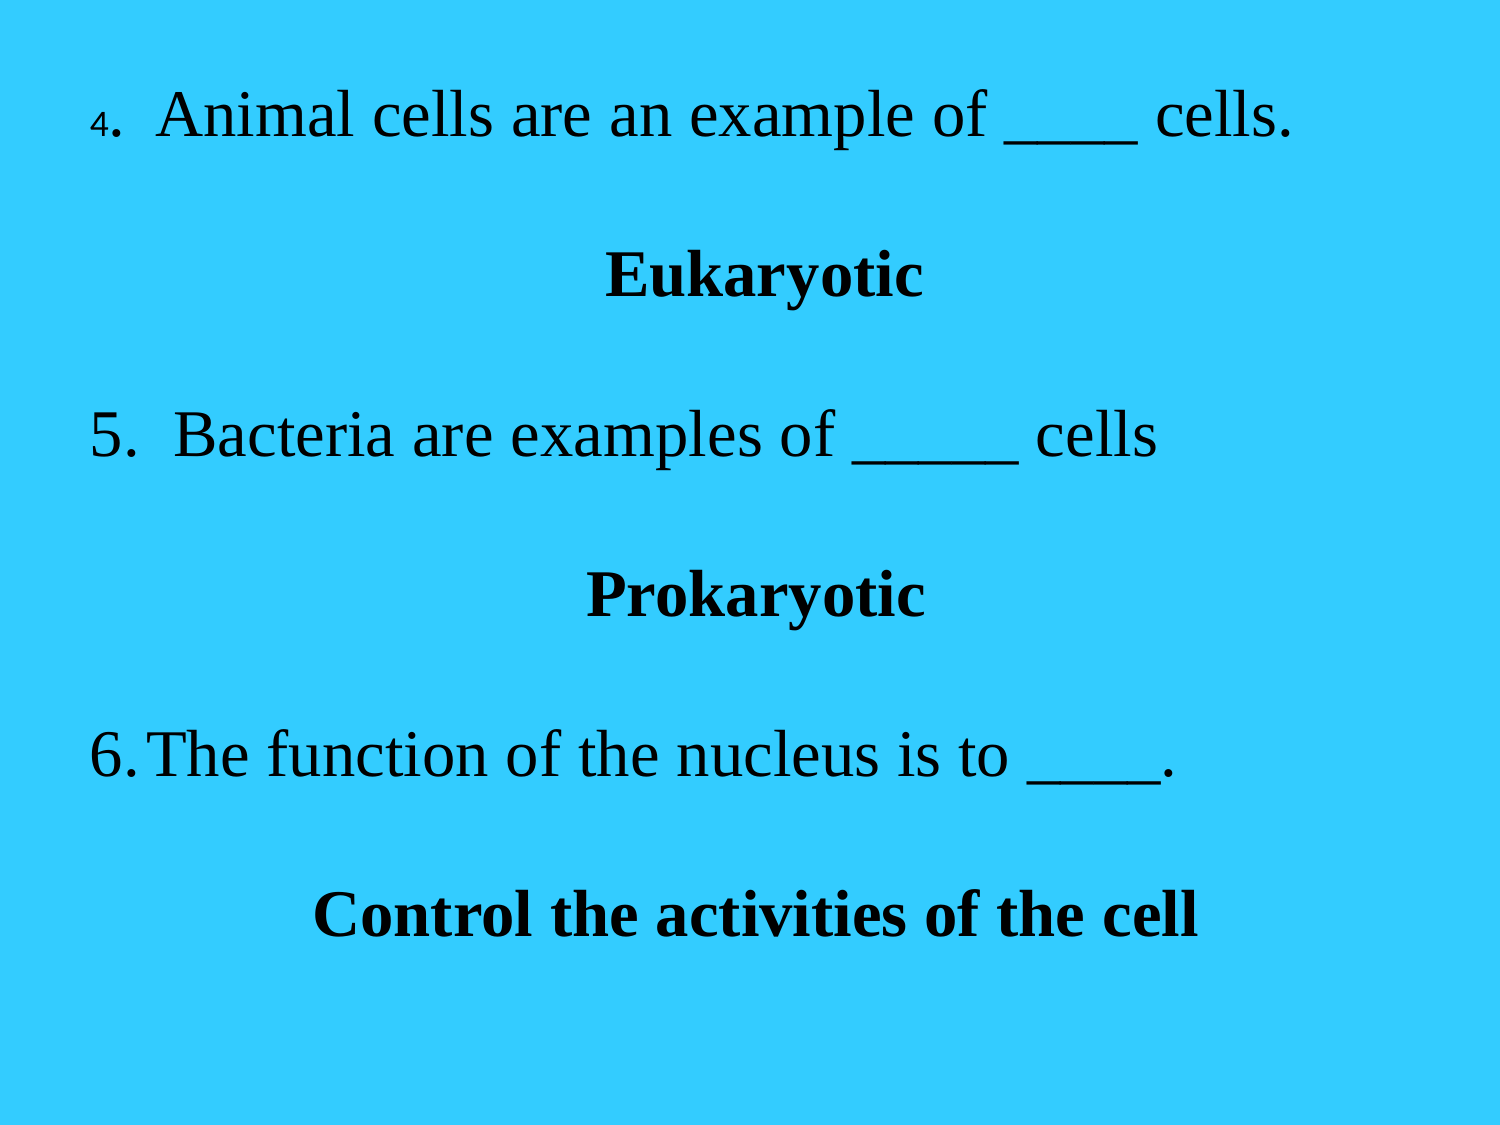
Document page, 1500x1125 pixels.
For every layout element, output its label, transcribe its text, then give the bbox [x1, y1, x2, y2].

text_box 4. Animal cells are an example of ____ cells. Eukaryotic 5. Bacteria are examples of _____ cells Prokaryotic The function of the nucleus is to ____. Control the activities of the cell [74, 62, 1438, 957]
